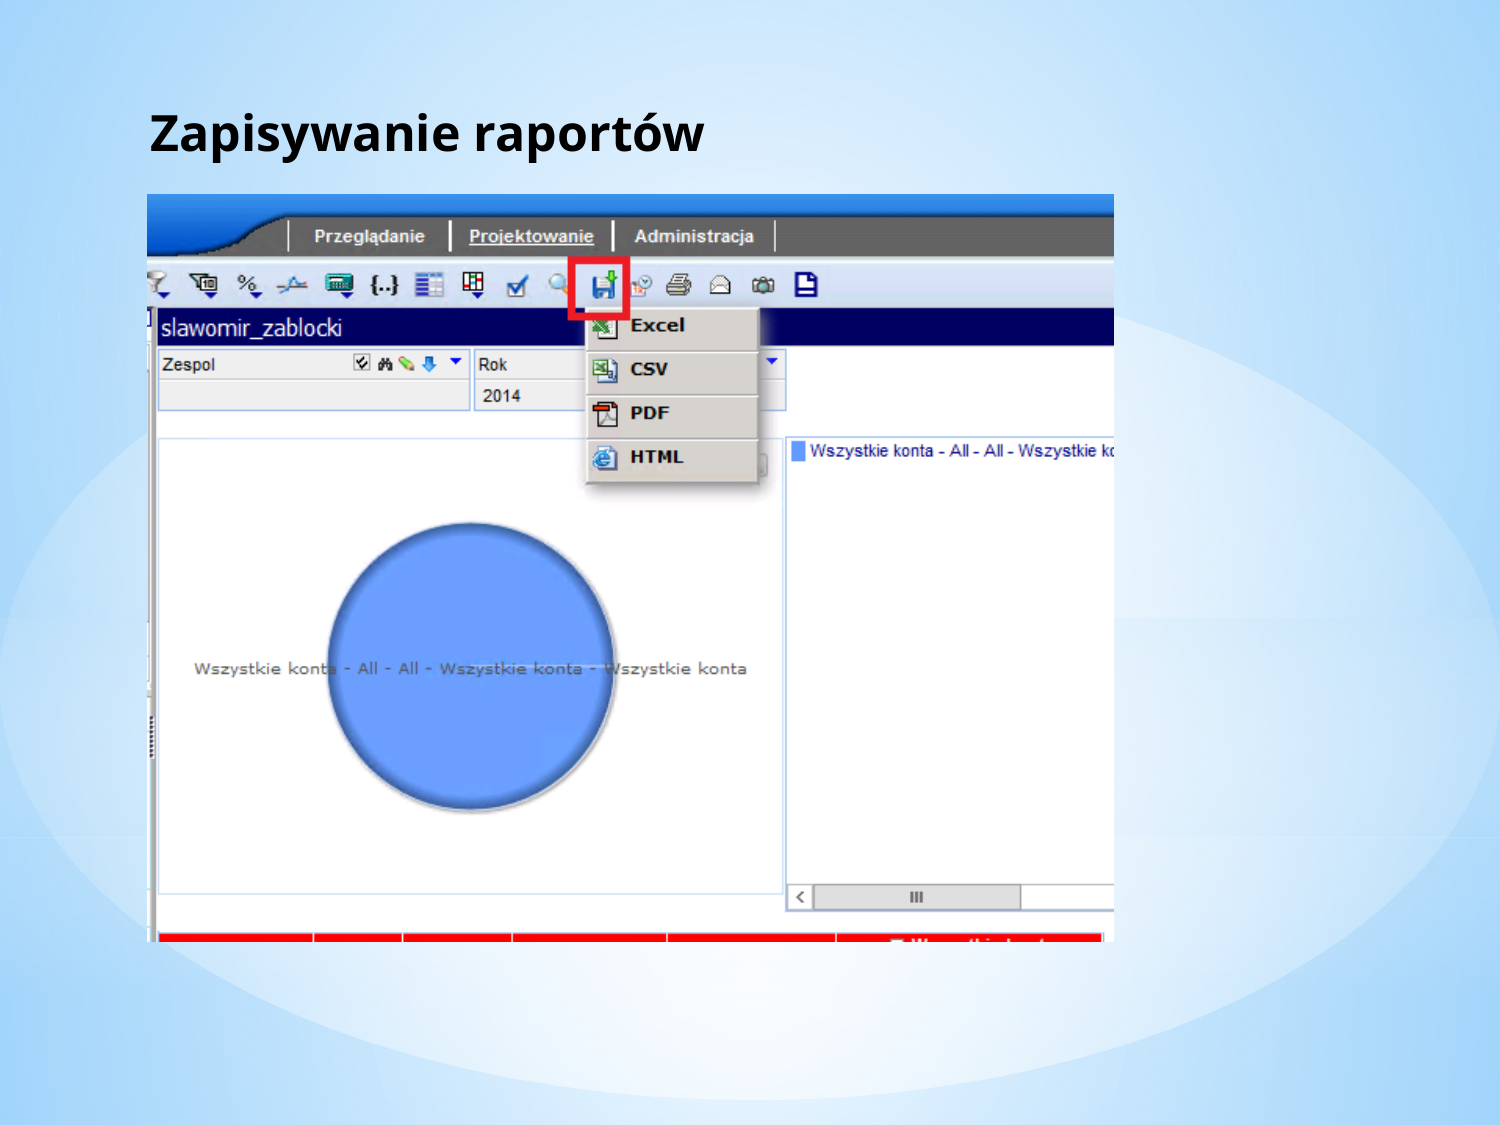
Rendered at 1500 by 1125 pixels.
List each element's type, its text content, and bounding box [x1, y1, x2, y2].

text_box Zapisywanie raportów [135, 94, 1401, 170]
picture [147, 194, 1114, 942]
